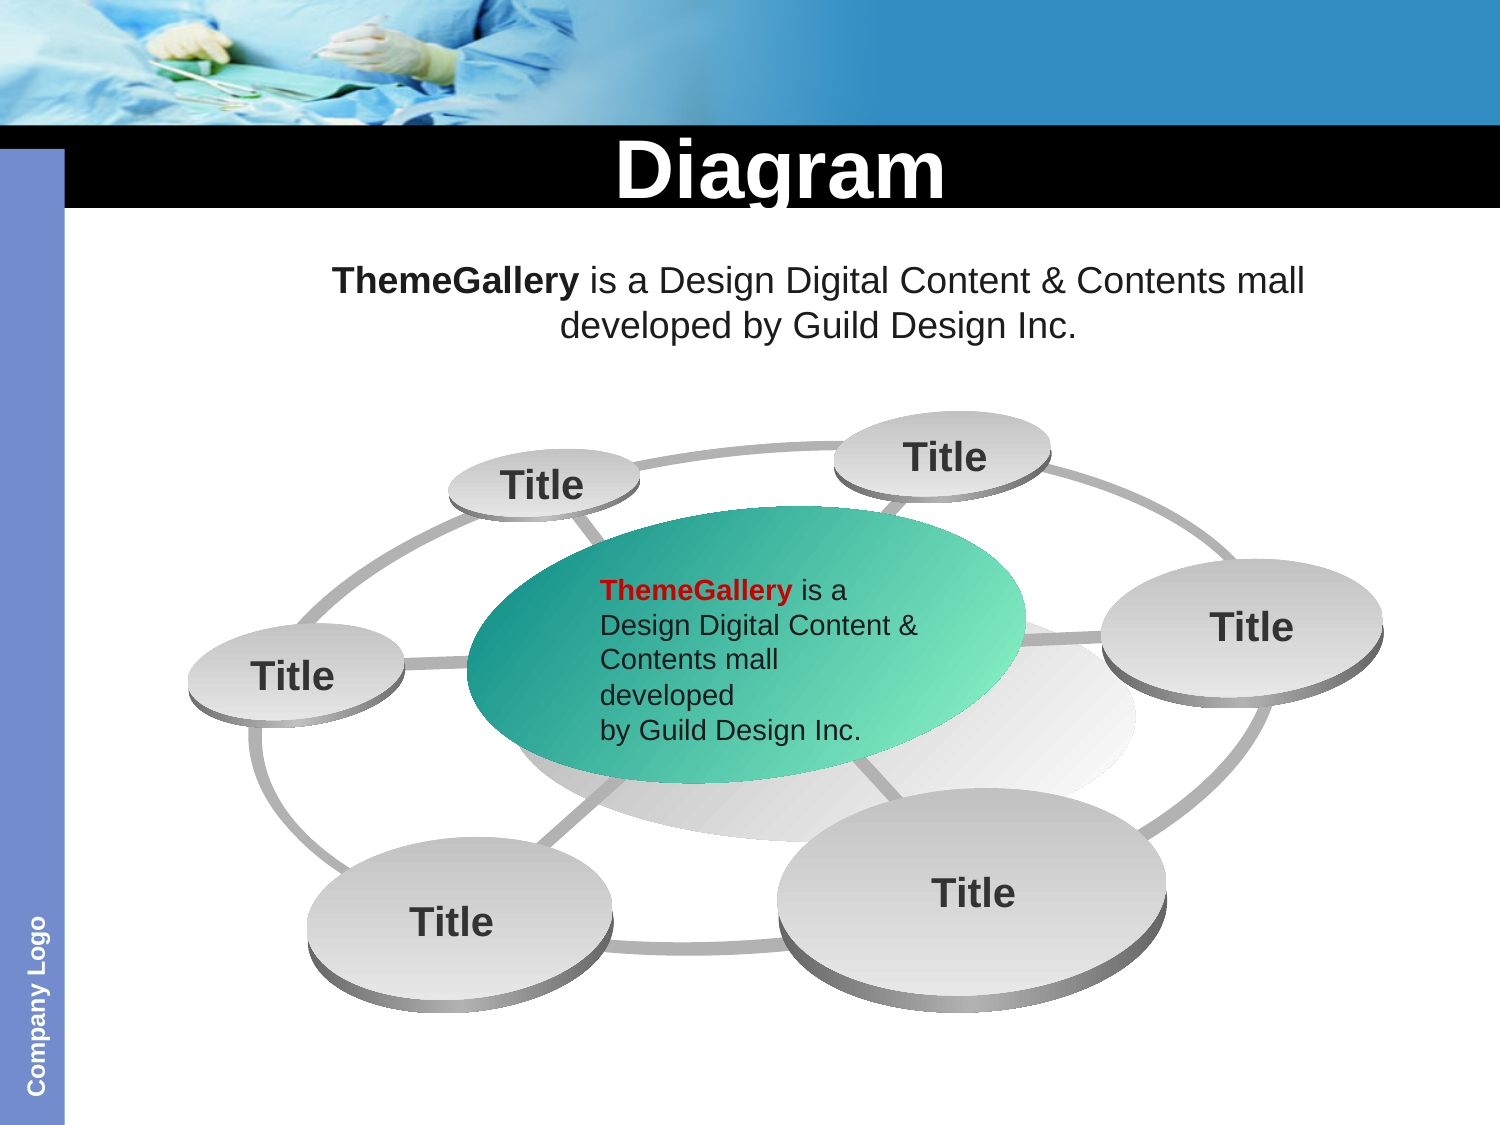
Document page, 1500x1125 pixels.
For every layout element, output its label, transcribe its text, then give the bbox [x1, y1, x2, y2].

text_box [187, 411, 1384, 1013]
picture [0, 0, 1500, 125]
title Diagram [62, 124, 1500, 206]
text_box ThemeGallery is a Design Digital Content & Contents mall developed by Guild Design Inc. [287, 249, 1350, 354]
